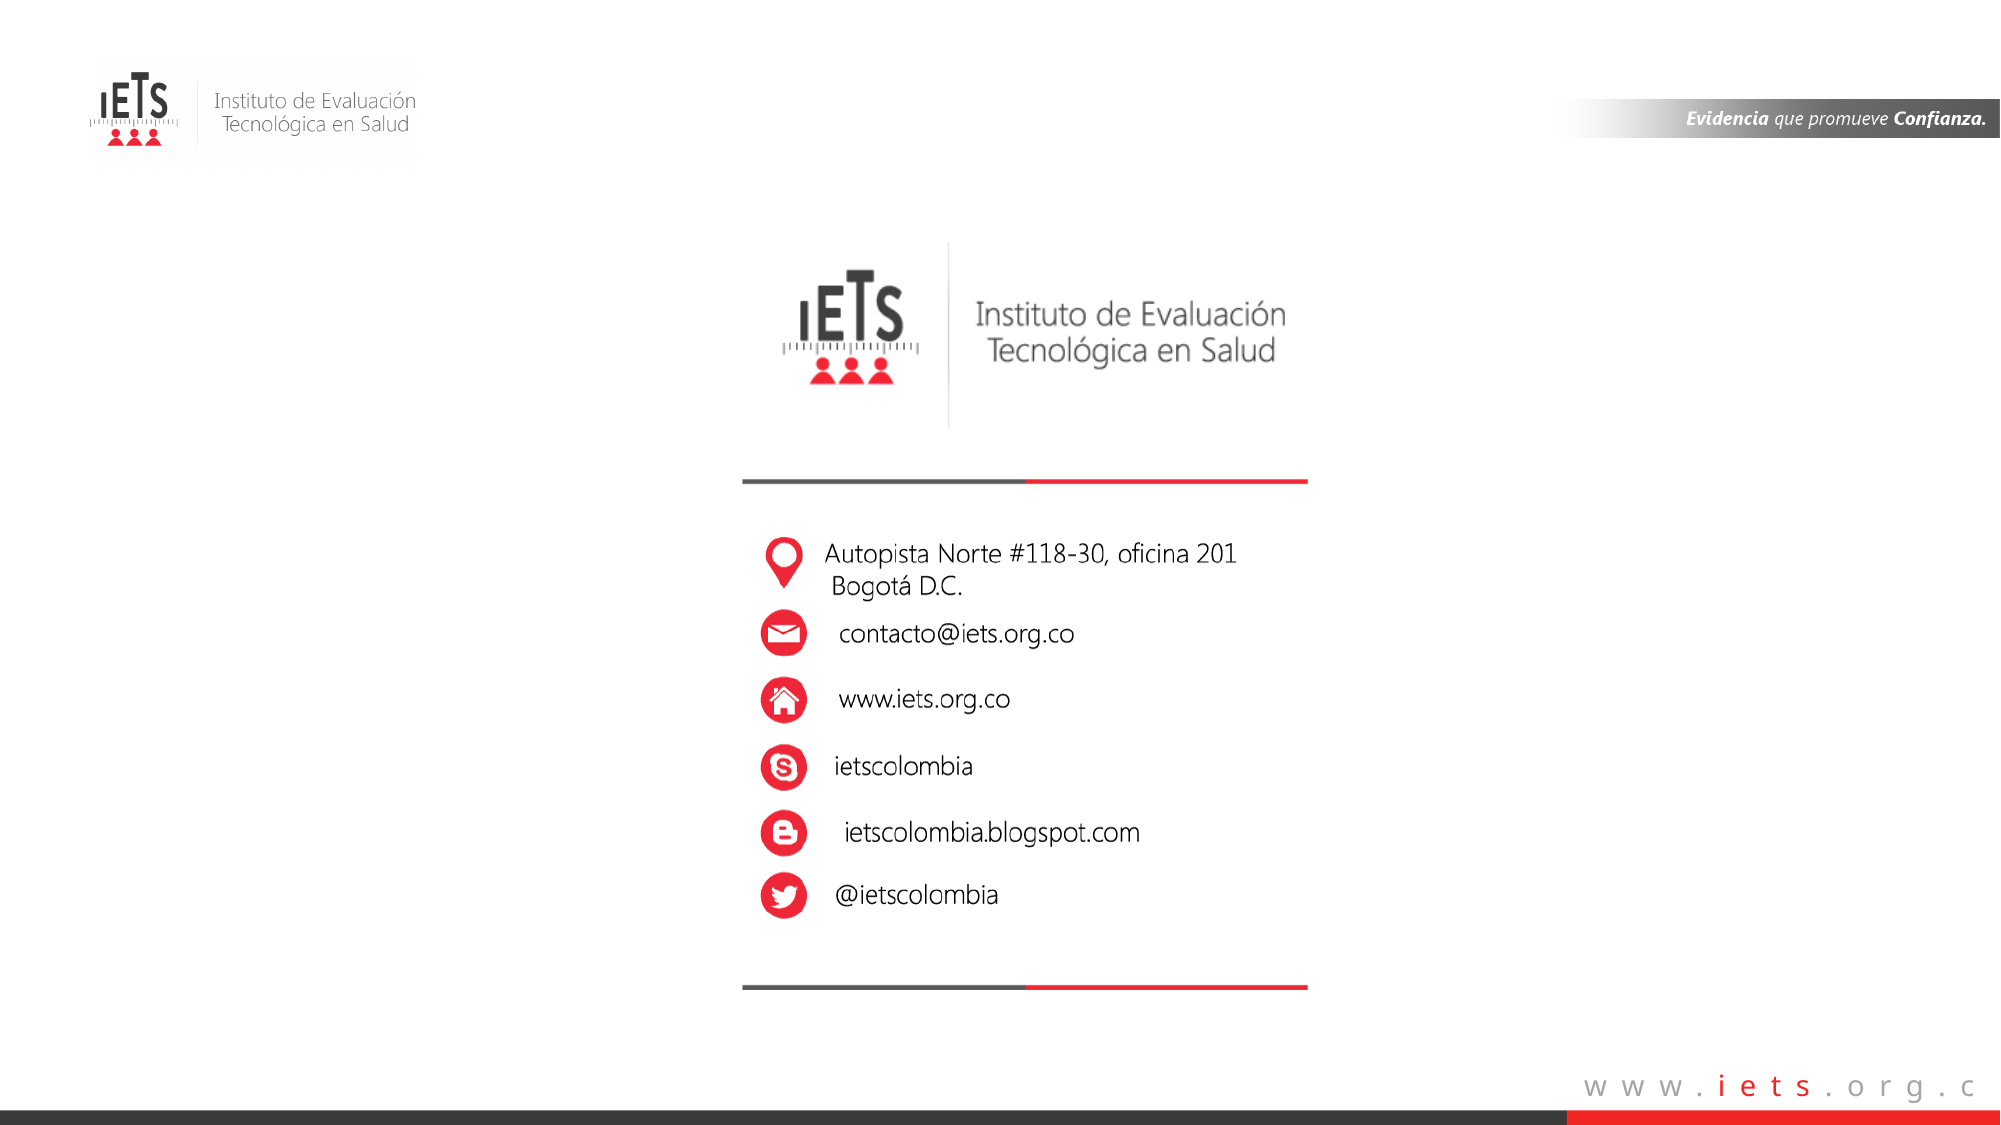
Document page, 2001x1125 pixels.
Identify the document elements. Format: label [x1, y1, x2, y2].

picture [90, 54, 422, 174]
picture [1546, 99, 2000, 138]
picture [687, 202, 1358, 1053]
